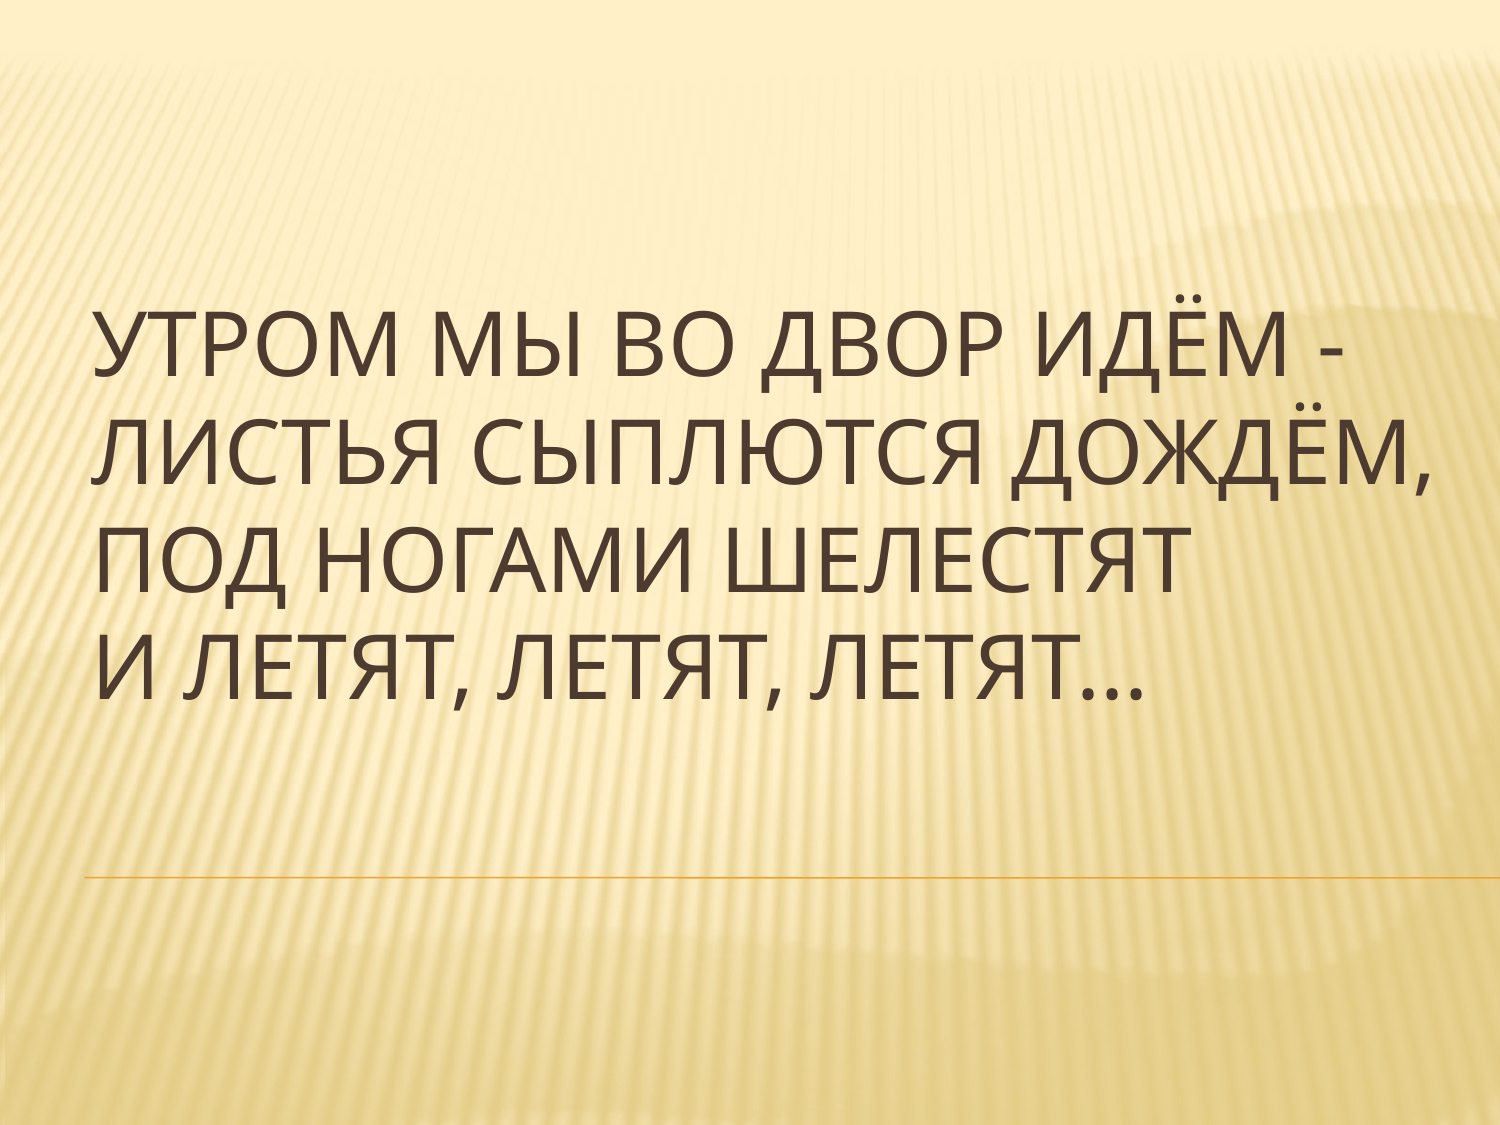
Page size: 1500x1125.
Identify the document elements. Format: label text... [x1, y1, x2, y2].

title Утром мы во двор идём - Листья сыплются дождём, Под ногами шелестят И летят, летят, летят... [76, 278, 1465, 905]
